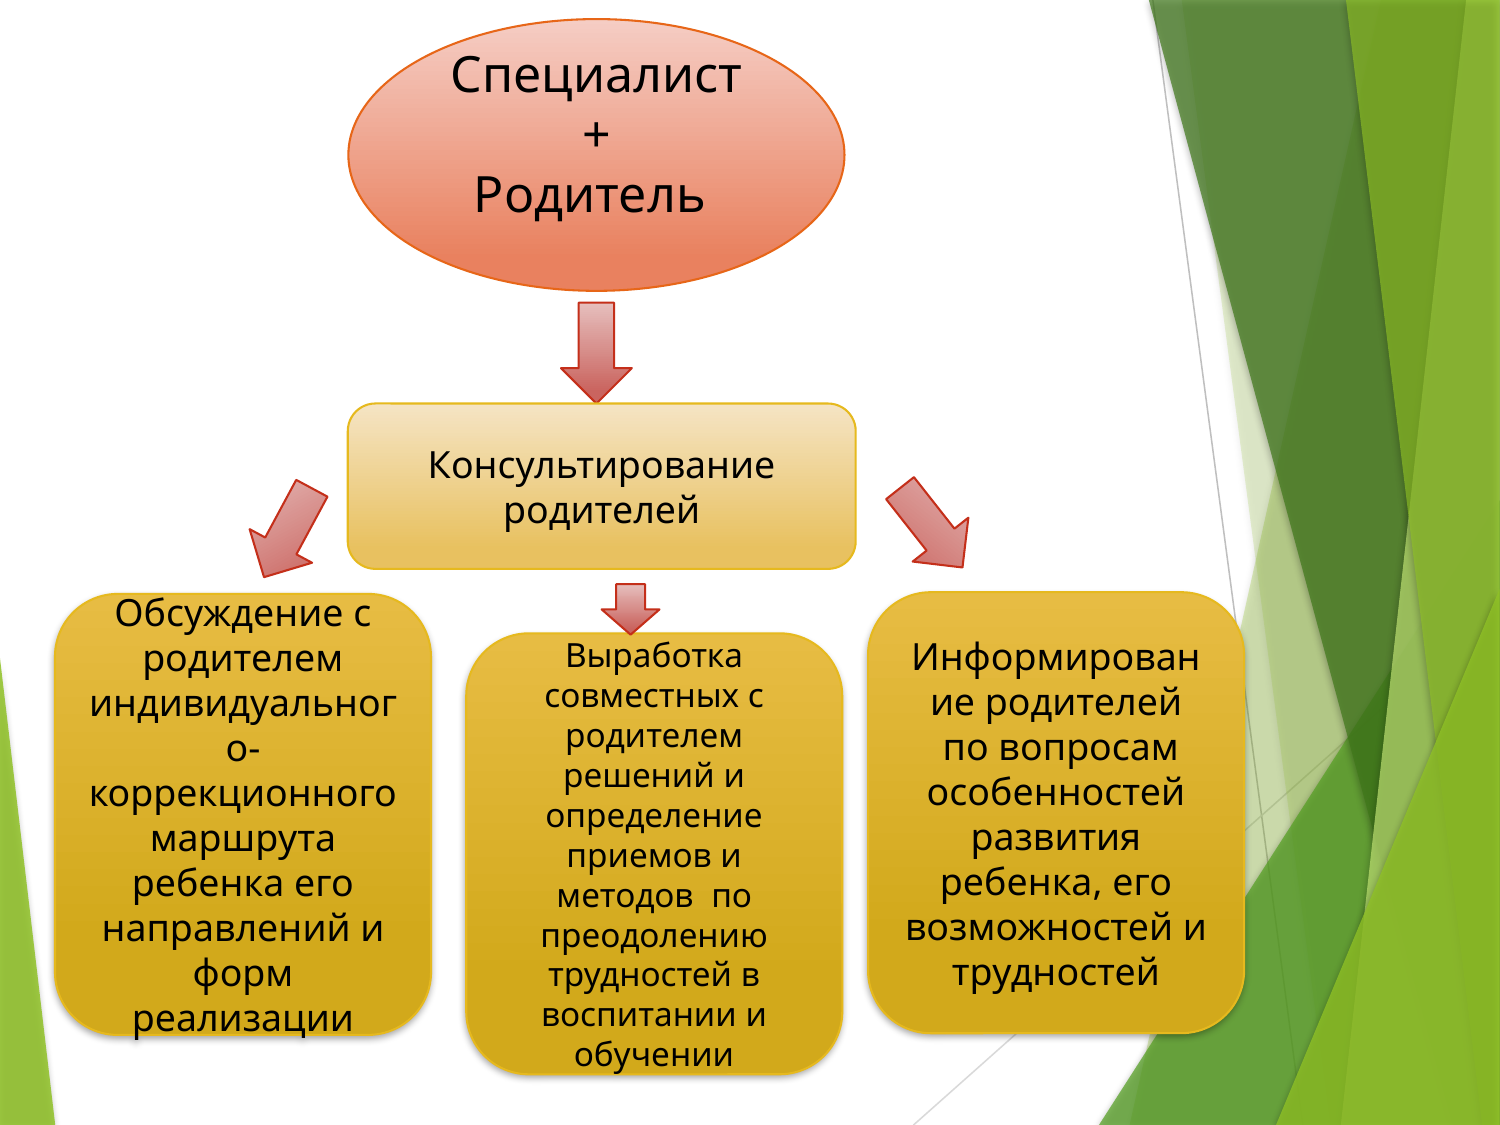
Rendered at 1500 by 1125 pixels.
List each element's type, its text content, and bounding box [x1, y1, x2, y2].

text_box [885, 476, 970, 569]
text_box [248, 478, 329, 579]
text_box Выработка совместных с родителем решений и определение приемов и методов по преодолению трудностей в воспитании и обучении [465, 632, 844, 1076]
text_box Консультирование родителей [346, 402, 857, 570]
text_box Специалист + Родитель [347, 18, 846, 292]
text_box [600, 583, 661, 636]
text_box Обсуждение с родителем индивидуального-коррекционного маршрута ребенка его направлений и форм реализации [53, 592, 433, 1036]
text_box [560, 301, 633, 402]
text_box Информирование родителей по вопросам особенностей развития ребенка, его возможностей и трудностей [867, 591, 1246, 1035]
